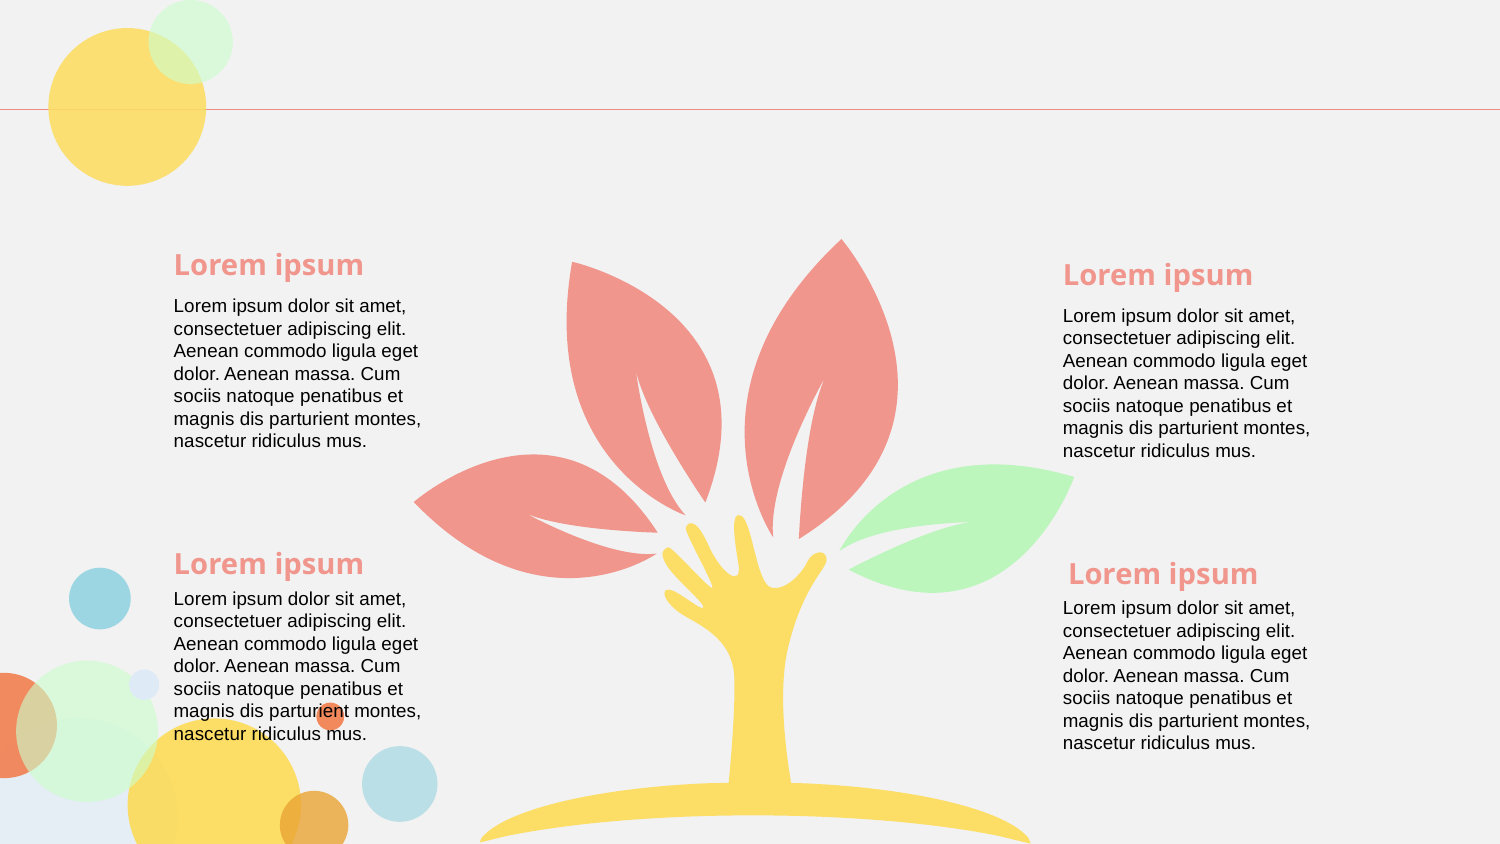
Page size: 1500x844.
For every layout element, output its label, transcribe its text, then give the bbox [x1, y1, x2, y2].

text_box [839, 464, 1075, 593]
text_box Lorem ipsum dolor sit amet, consectetuer adipiscing elit. Aenean commodo ligula eget dolor. Aenean massa. Cum sociis natoque penatibus et magnis dis parturient montes, nascetur ridiculus mus. [1048, 588, 1337, 761]
text_box Lorem ipsum [159, 238, 386, 289]
text_box Lorem ipsum [1048, 248, 1275, 299]
text_box Lorem ipsum dolor sit amet, consectetuer adipiscing elit. Aenean commodo ligula eget dolor. Aenean massa. Cum sociis natoque penatibus et magnis dis parturient montes, nascetur ridiculus mus. [159, 286, 448, 459]
text_box Lorem ipsum dolor sit amet, consectetuer adipiscing elit. Aenean commodo ligula eget dolor. Aenean massa. Cum sociis natoque penatibus et magnis dis parturient montes, nascetur ridiculus mus. [1048, 296, 1337, 469]
text_box Lorem ipsum [1053, 547, 1281, 598]
text_box Lorem ipsum dolor sit amet, consectetuer adipiscing elit. Aenean commodo ligula eget dolor. Aenean massa. Cum sociis natoque penatibus et magnis dis parturient montes, nascetur ridiculus mus. [159, 578, 448, 752]
text_box [413, 454, 658, 579]
text_box Lorem ipsum [159, 537, 386, 588]
text_box [479, 515, 1031, 844]
text_box [566, 261, 722, 516]
text_box [744, 238, 898, 539]
